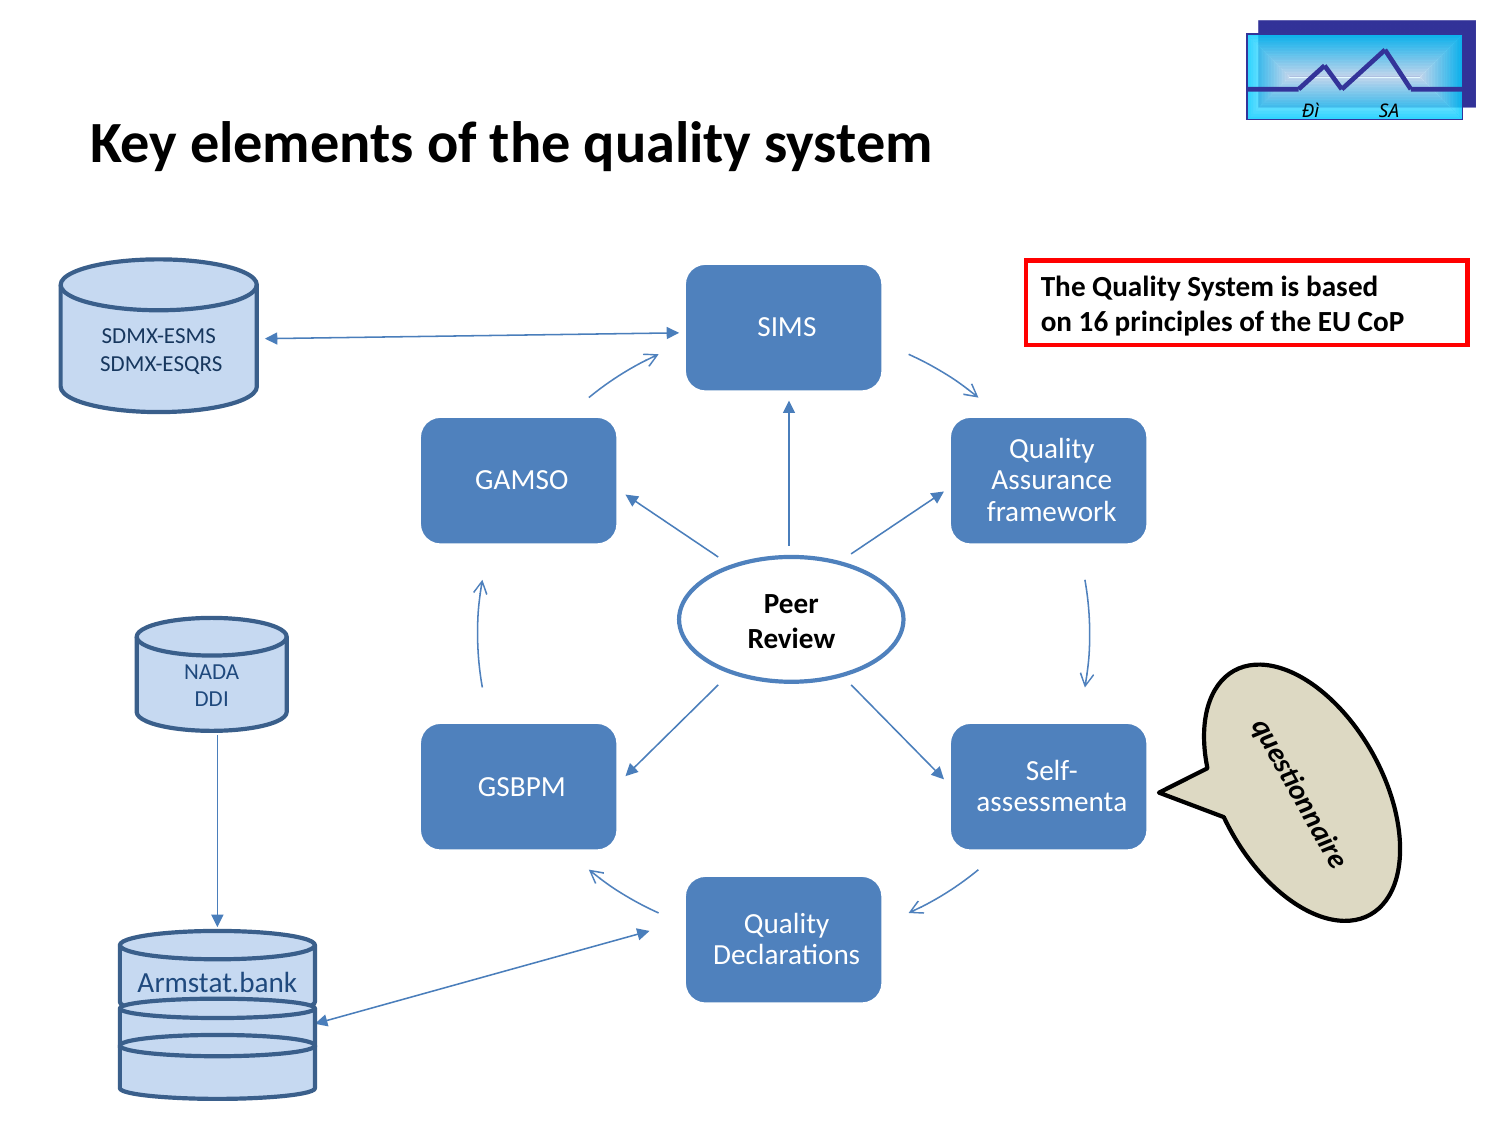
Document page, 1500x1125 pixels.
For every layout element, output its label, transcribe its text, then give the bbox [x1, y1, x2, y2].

text_box [117, 1032, 318, 1101]
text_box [264, 332, 680, 339]
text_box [850, 684, 945, 780]
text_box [850, 491, 945, 555]
title Key elements of the quality system [75, 45, 1425, 233]
text_box SDMX-ESMS SDMX-ESQRS [58, 260, 109, 410]
text_box [117, 1014, 318, 1045]
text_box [625, 494, 719, 558]
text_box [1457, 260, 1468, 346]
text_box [314, 930, 650, 1024]
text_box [625, 684, 719, 777]
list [108, 262, 1459, 1006]
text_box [1246, 33, 1463, 132]
